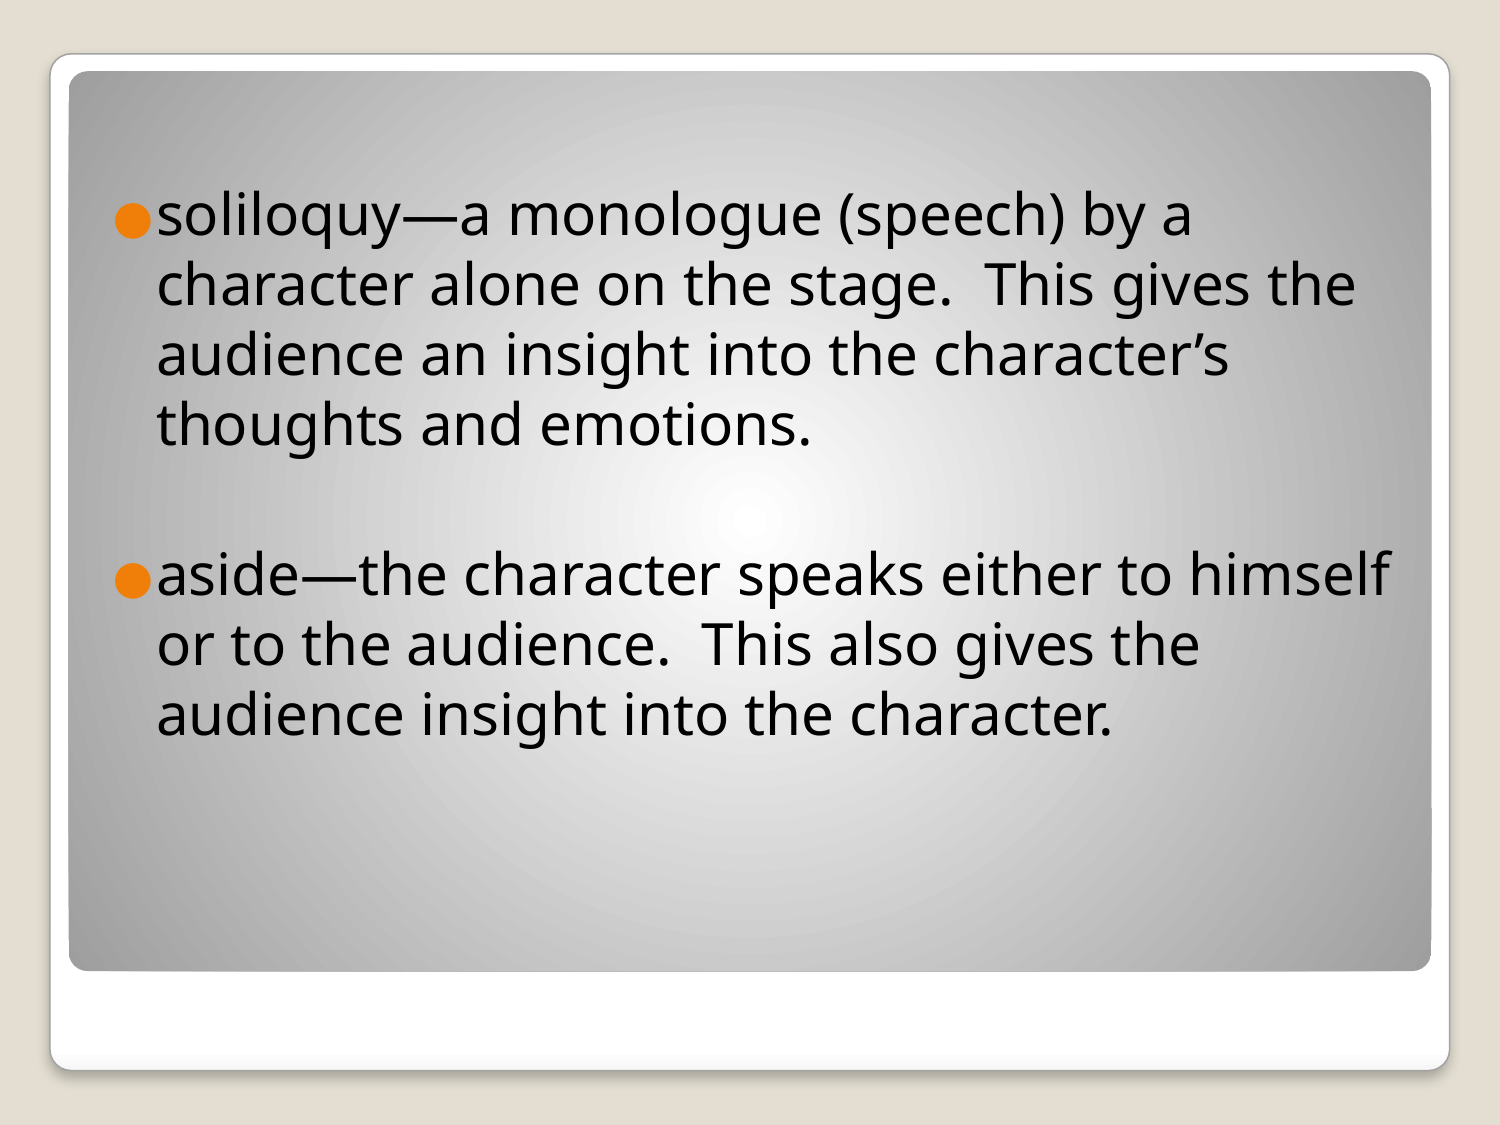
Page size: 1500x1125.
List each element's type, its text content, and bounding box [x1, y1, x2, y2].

list soliloquy—a monologue (speech) by a character alone on the stage. This gives the audience an insight into the character’s thoughts and emotions. aside—the character speaks either to himself or to the audience. This also gives the audience insight into the character. [82, 86, 1425, 774]
